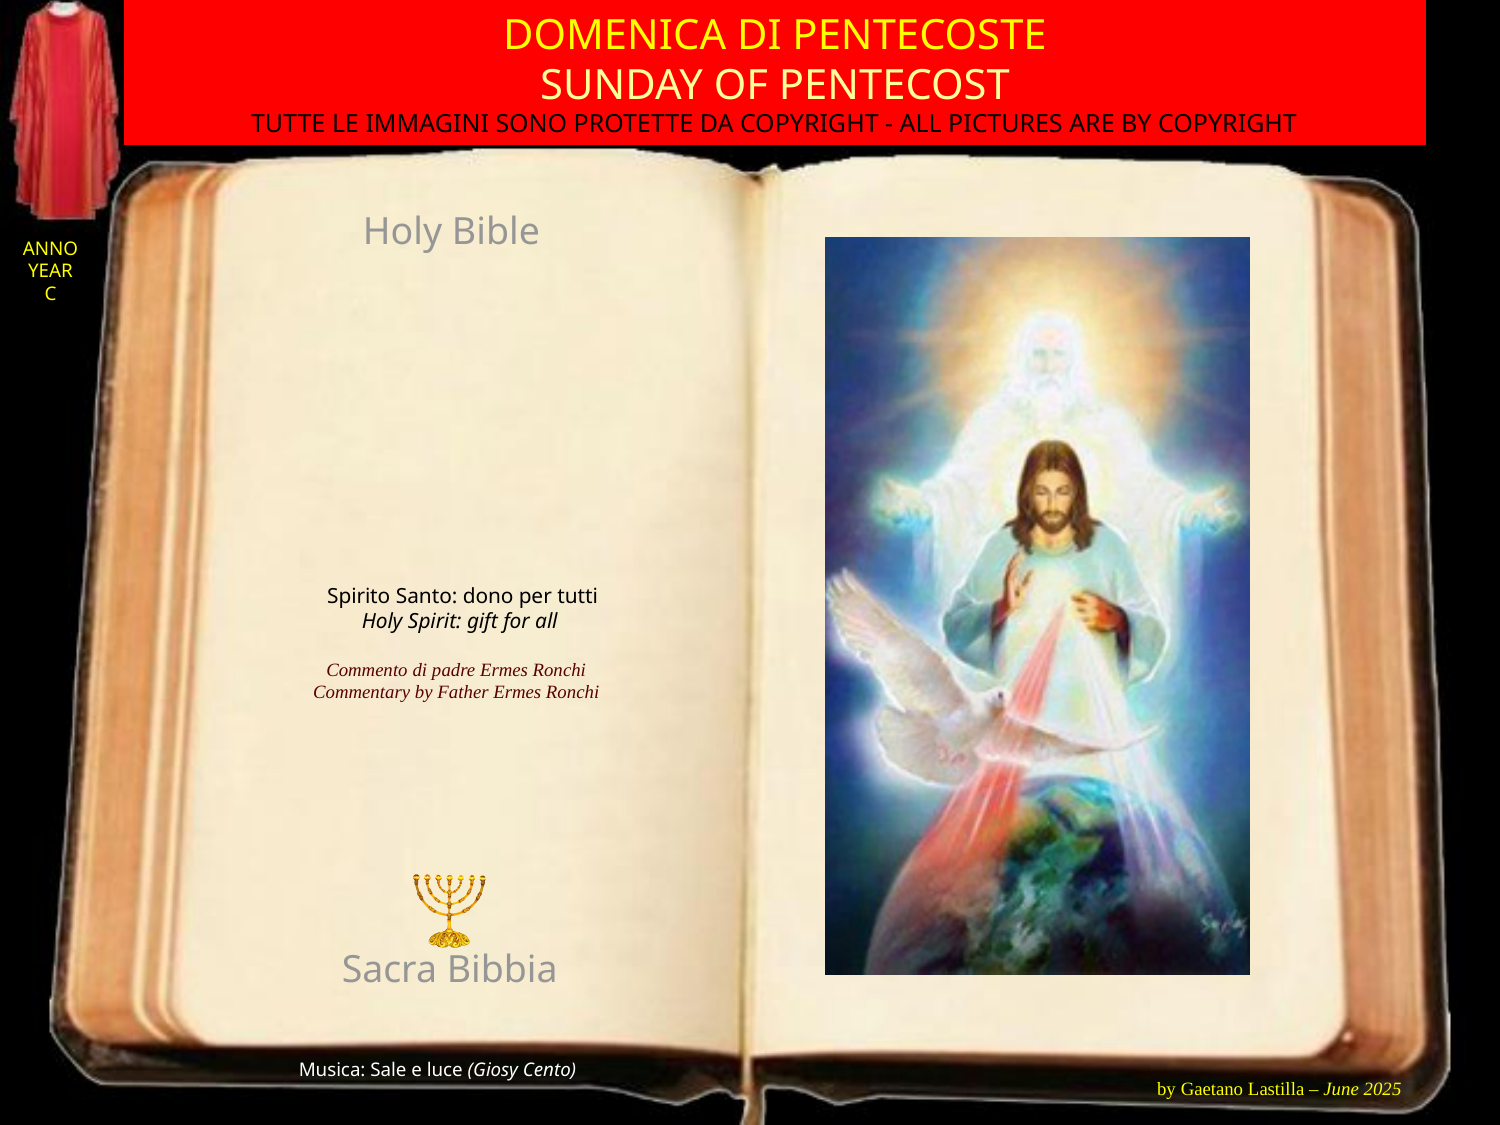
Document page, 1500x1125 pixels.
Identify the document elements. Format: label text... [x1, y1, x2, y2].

text_box Holy Bible [348, 199, 556, 260]
text_box Musica: Sale e luce (Giosy Cento) [112, 1050, 763, 1088]
text_box ANNO YEAR C [7, 229, 93, 312]
text_box DOMENICA DI PENTECOSTE SUNDAY OF PENTECOST TUTTE LE IMMAGINI SONO PROTETTE DA COPYRIGHT - ALL PICTURES ARE BY COPYRIGHT [125, 0, 1425, 145]
text_box by Gaetano Lastilla – June 2025 [998, 1069, 1500, 1107]
text_box Commento di padre Ermes Ronchi Commentary by Father Ermes Ronchi [262, 649, 650, 710]
picture [0, 0, 1500, 1125]
text_box Sacra Bibbia [187, 937, 713, 998]
text_box Spirito Santo: dono per tutti Holy Spirit: gift for all [199, 549, 725, 665]
